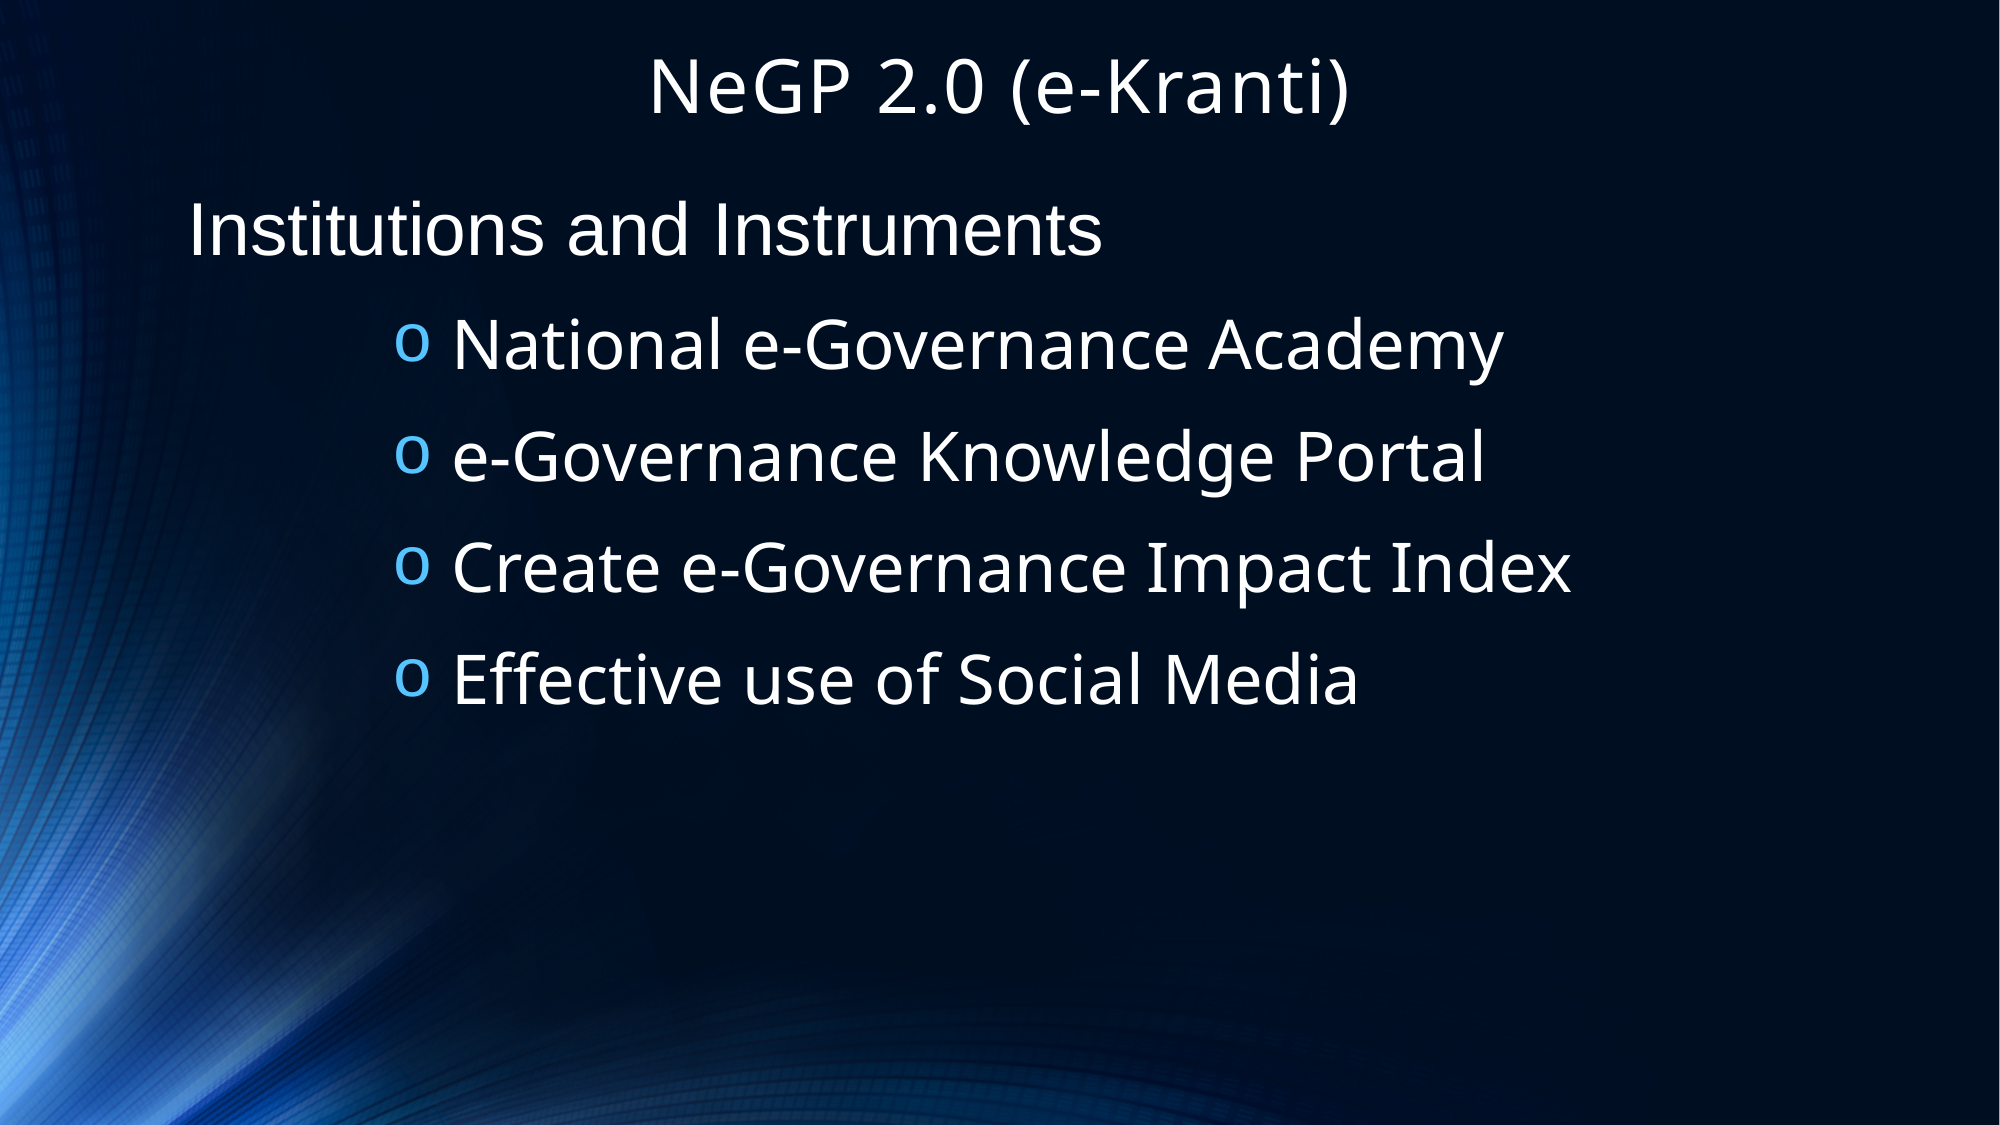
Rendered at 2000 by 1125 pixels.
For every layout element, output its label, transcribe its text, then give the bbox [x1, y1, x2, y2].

text_box NeGP 2.0 (e-Kranti) [249, 15, 1750, 138]
list National e-Governance Academy e-Governance Knowledge Portal Create e-Governance Impact Index Effective use of Social Media [376, 302, 1981, 978]
text_box Institutions and Instruments [172, 156, 1673, 279]
picture [0, 0, 2000, 1125]
